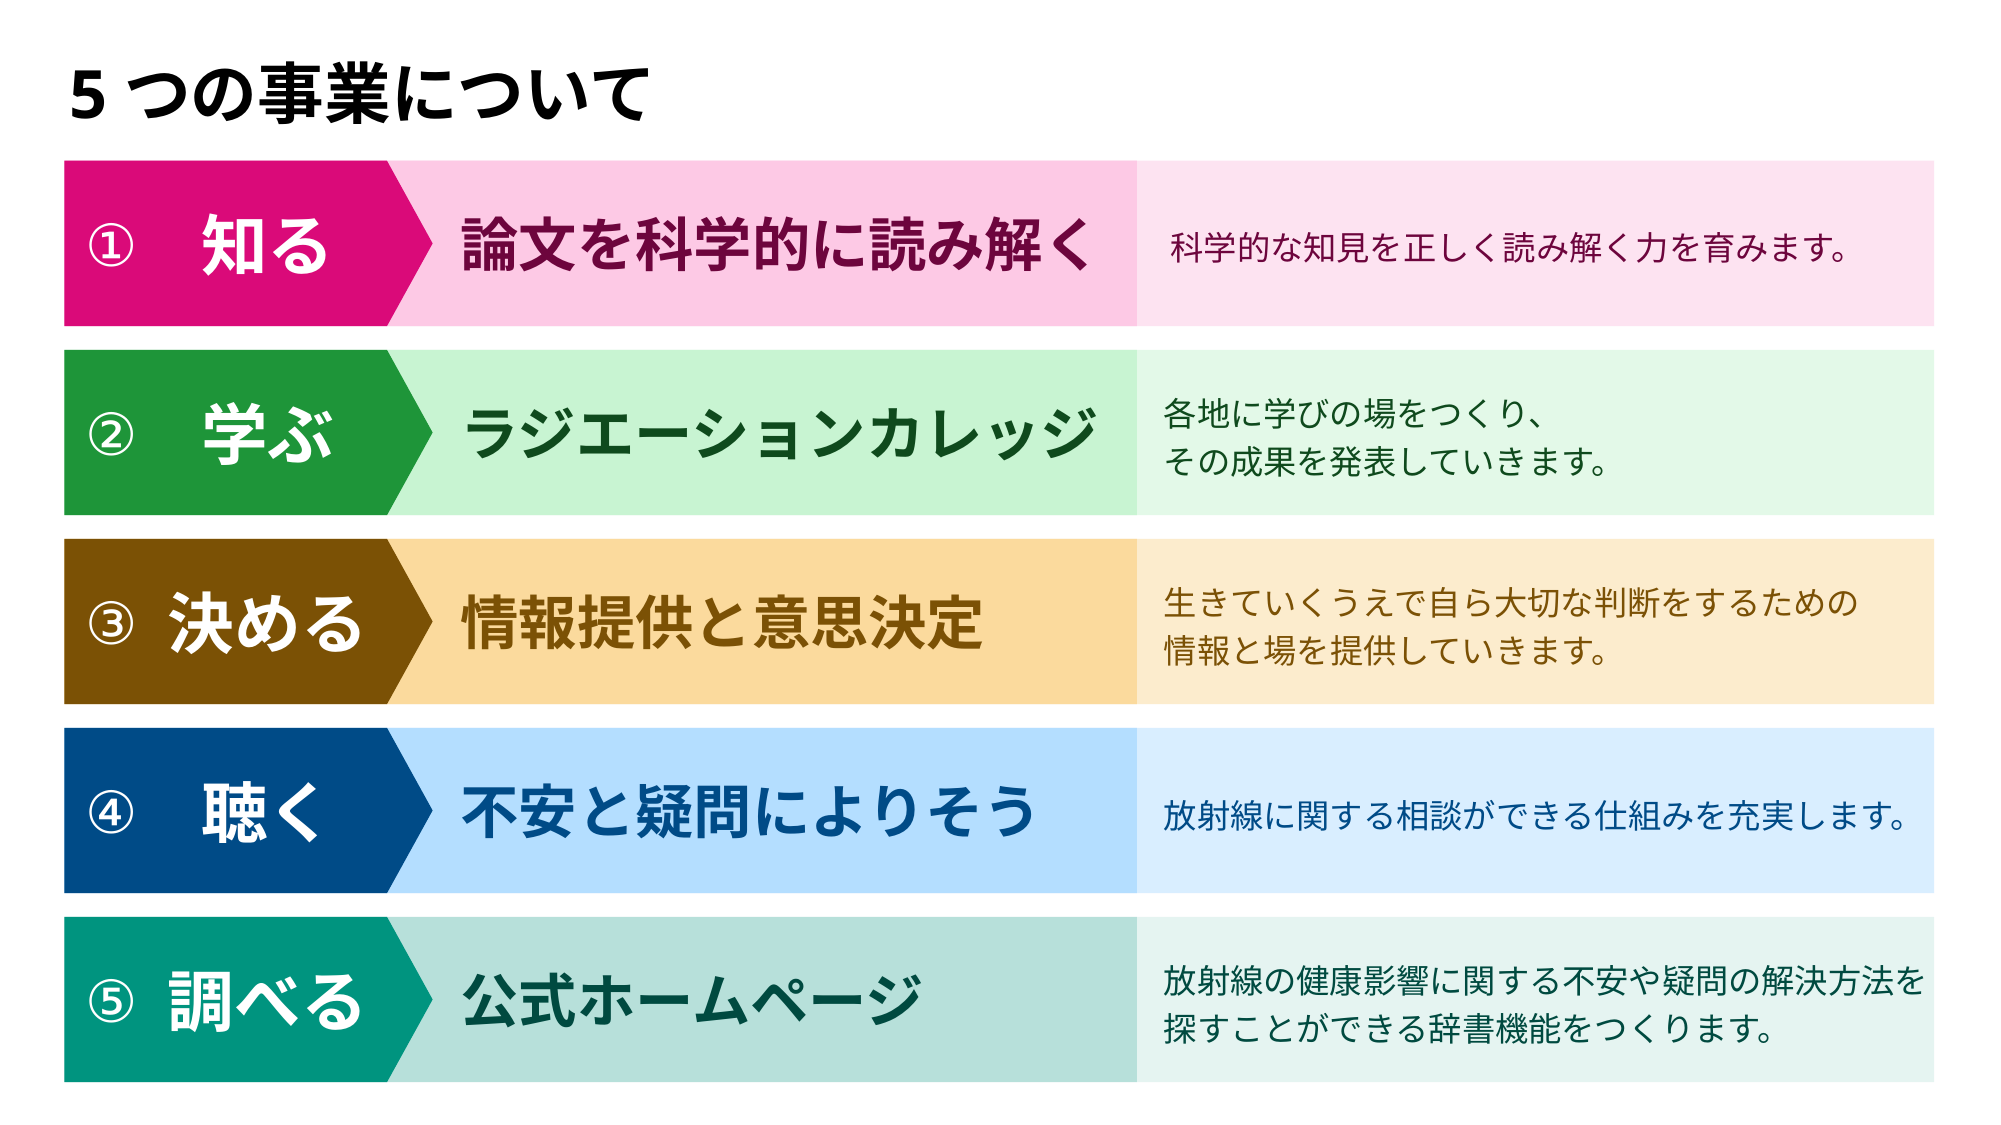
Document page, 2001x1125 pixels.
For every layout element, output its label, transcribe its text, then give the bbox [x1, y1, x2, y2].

title 5つの事業について [54, 37, 2000, 157]
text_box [64, 538, 1935, 705]
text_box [64, 160, 1935, 327]
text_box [64, 727, 1935, 894]
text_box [64, 349, 1935, 516]
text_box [64, 916, 1952, 1083]
